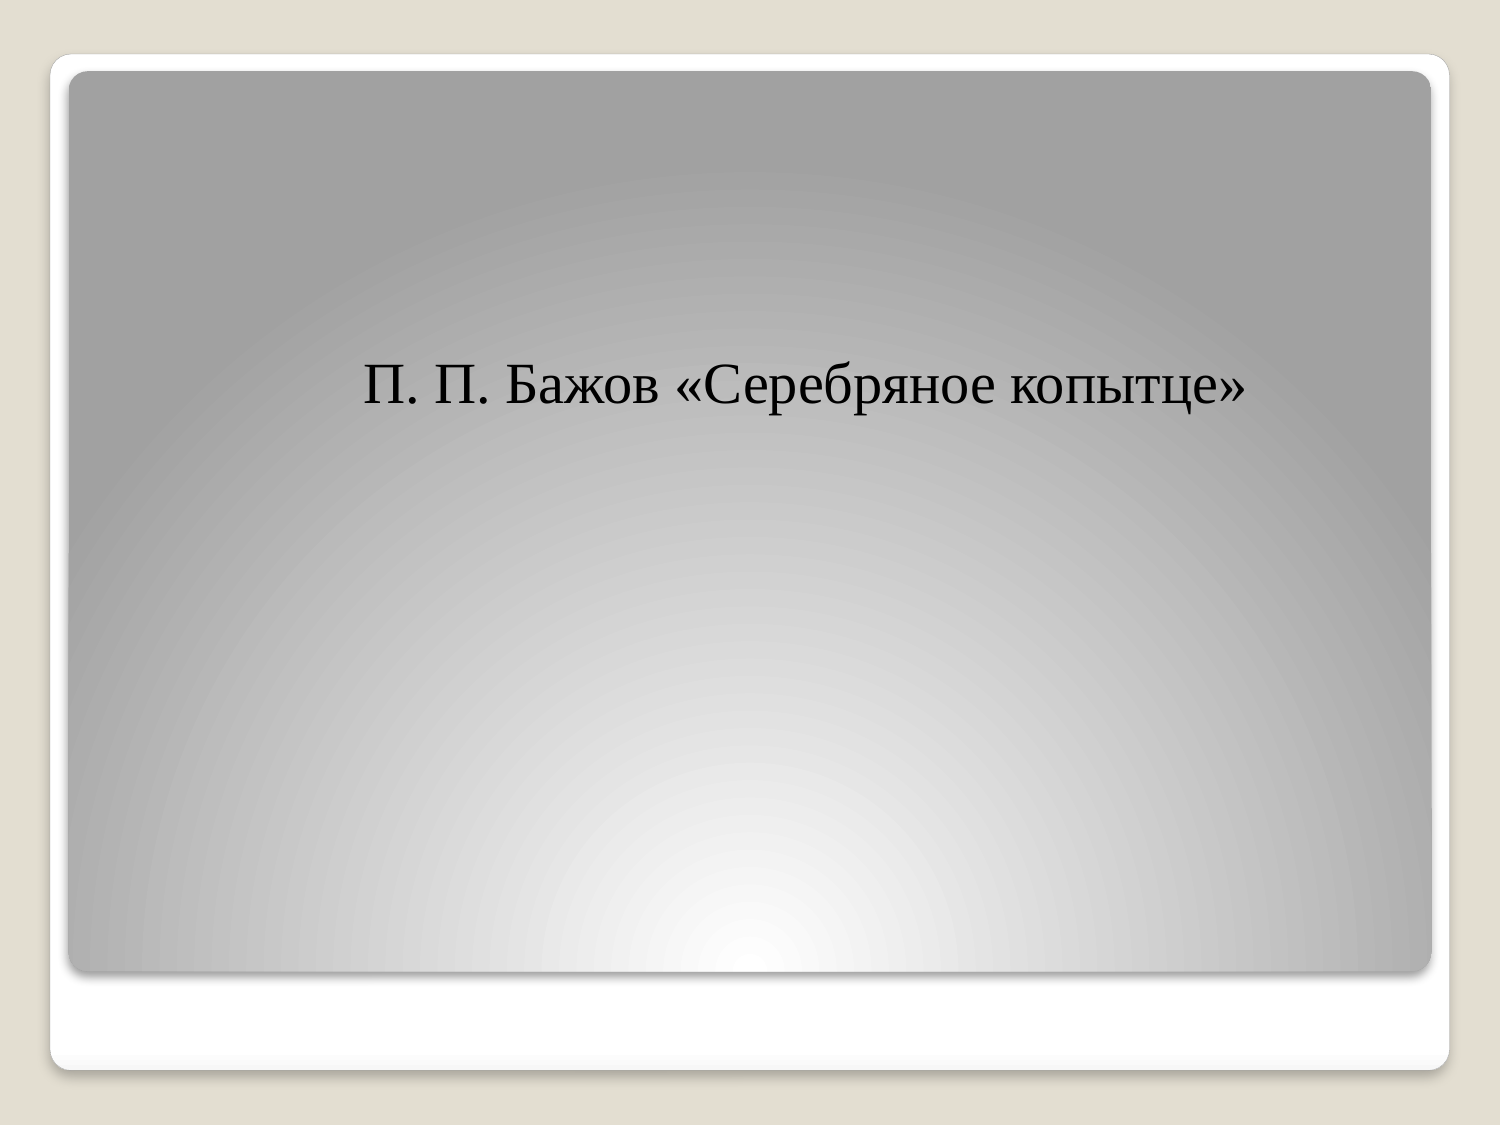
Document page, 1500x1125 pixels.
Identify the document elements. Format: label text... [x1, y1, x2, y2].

text_box П. П. Бажов «Серебряное копытце» [348, 338, 1474, 423]
